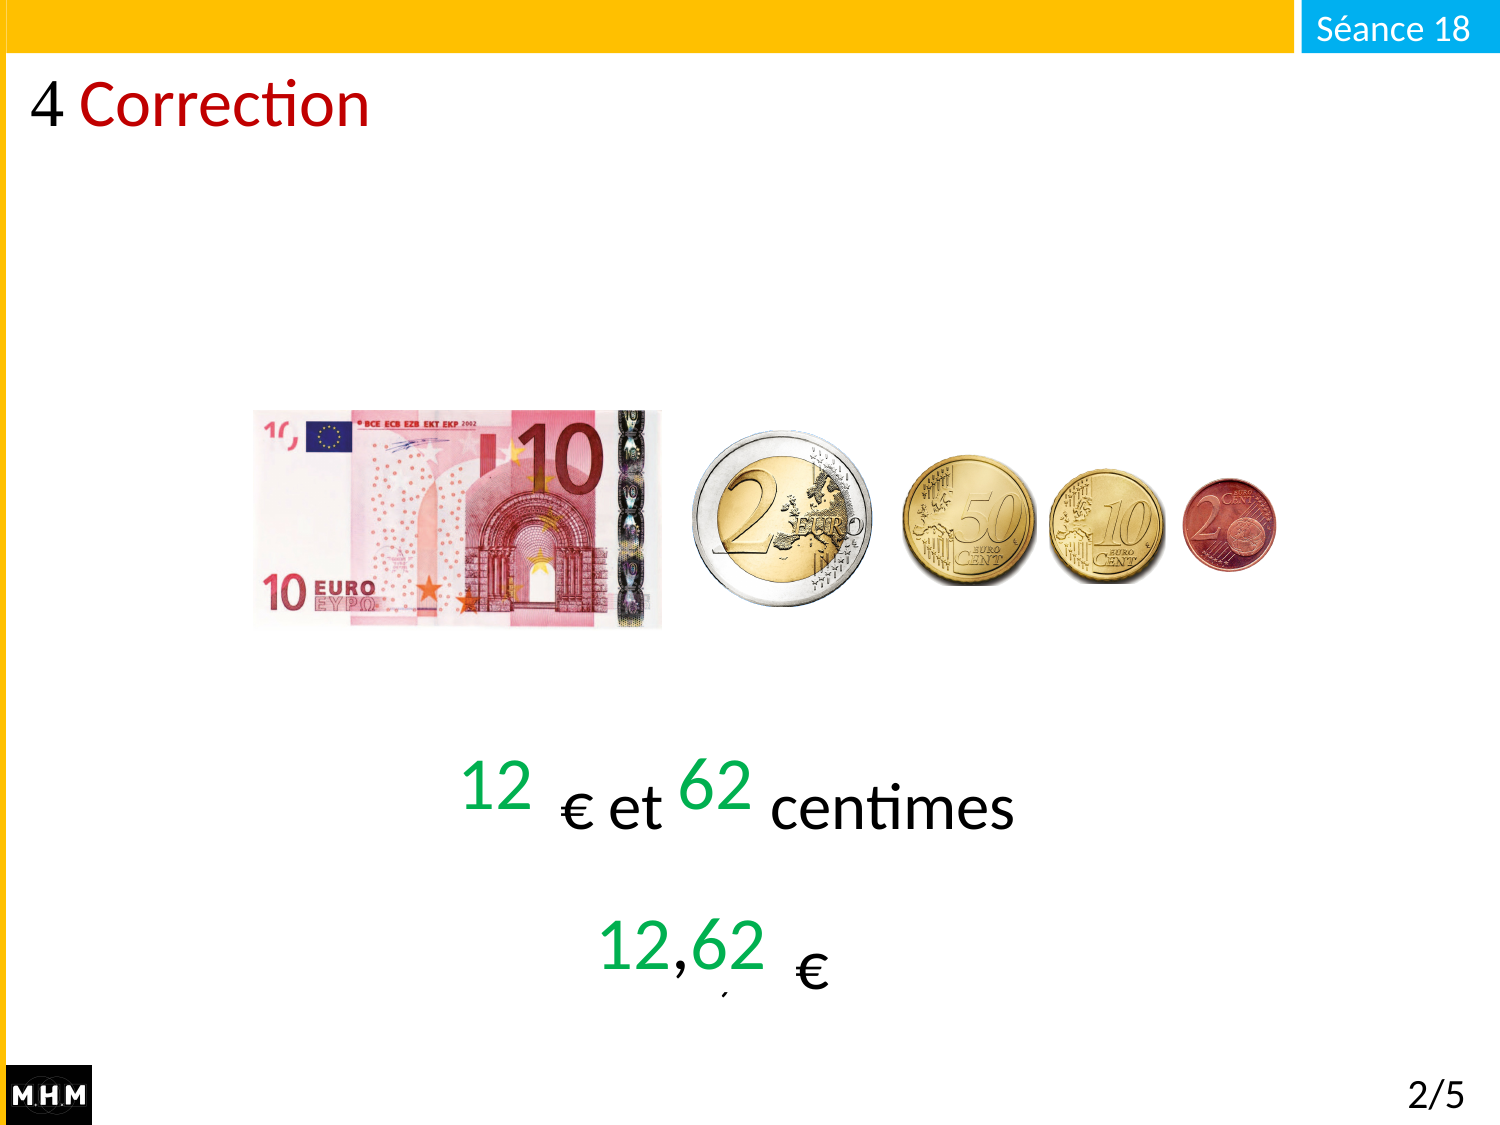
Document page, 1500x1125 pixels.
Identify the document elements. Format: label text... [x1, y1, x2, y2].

picture [691, 430, 873, 607]
title  Correction [14, 60, 1391, 150]
picture [1049, 468, 1166, 584]
text_box … € et … centimes …,… € [392, 675, 1108, 1011]
picture [902, 453, 1037, 586]
picture [6, 1065, 92, 1125]
text_box 62 [661, 727, 770, 833]
picture [1181, 476, 1278, 573]
list 2/5 [1373, 1064, 1500, 1125]
picture [253, 410, 662, 631]
text_box 12,62 [579, 887, 783, 993]
text_box 12 [441, 727, 550, 833]
